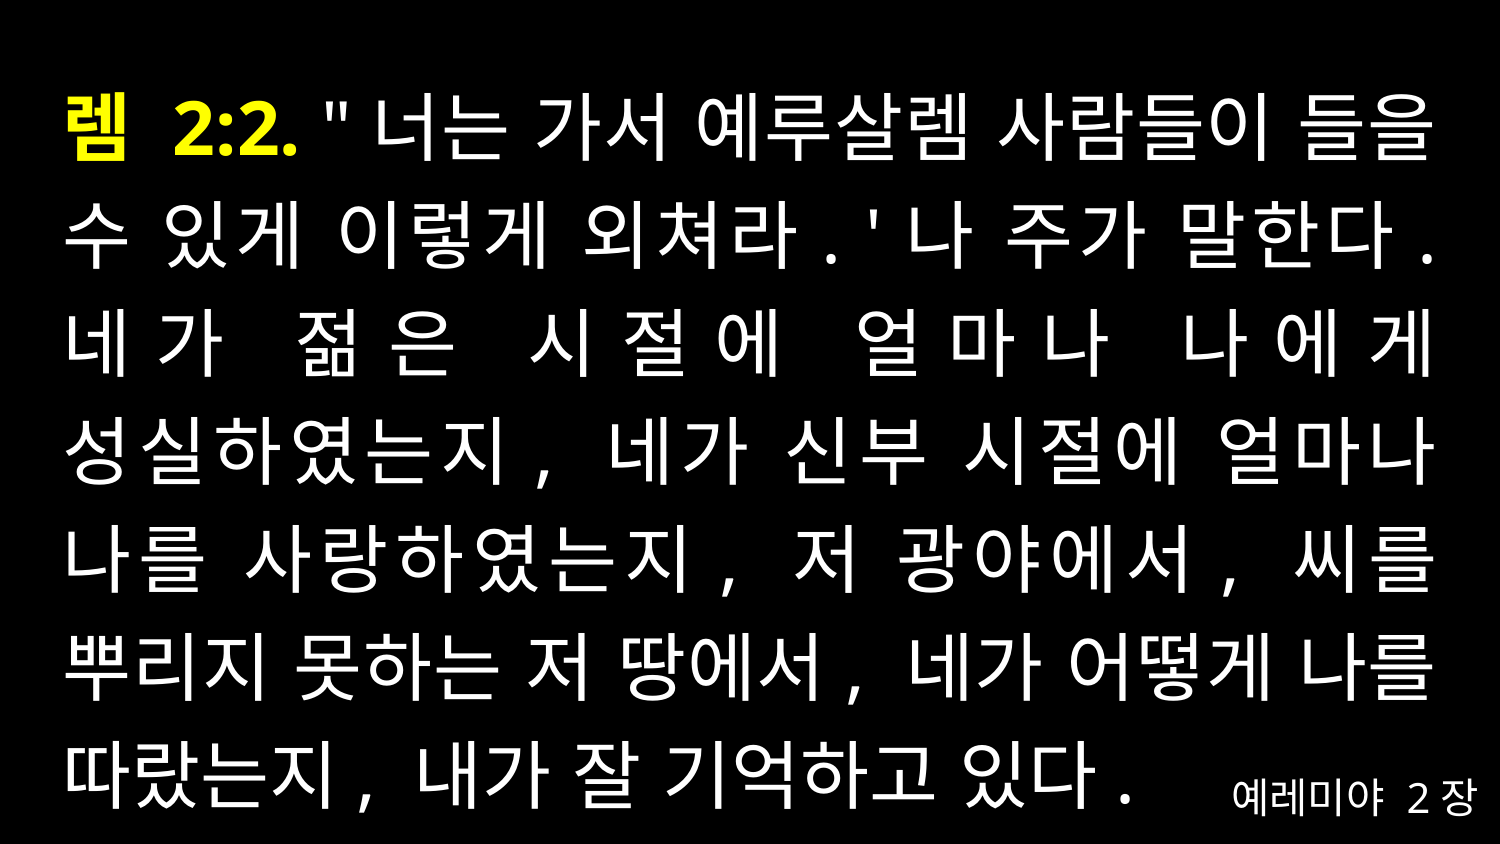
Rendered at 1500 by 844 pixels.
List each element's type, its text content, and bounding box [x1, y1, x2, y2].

title 렘 2:2. "너는 가서 예루살렘 사람들이 들을 수 있게 이렇게 외쳐라. '나 주가 말한다. 네가 젊은 시절에 얼마나 나에게 성실하였는지, 네가 신부 시절에 얼마나 나를 사랑하였는지, 저 광야에서, 씨를 뿌리지 못하는 저 땅에서, 네가 어떻게 나를 따랐는지, 내가 잘 기억하고 있다. [0, 0, 1500, 844]
subtitle 예레미야 2장 [916, 770, 1500, 844]
